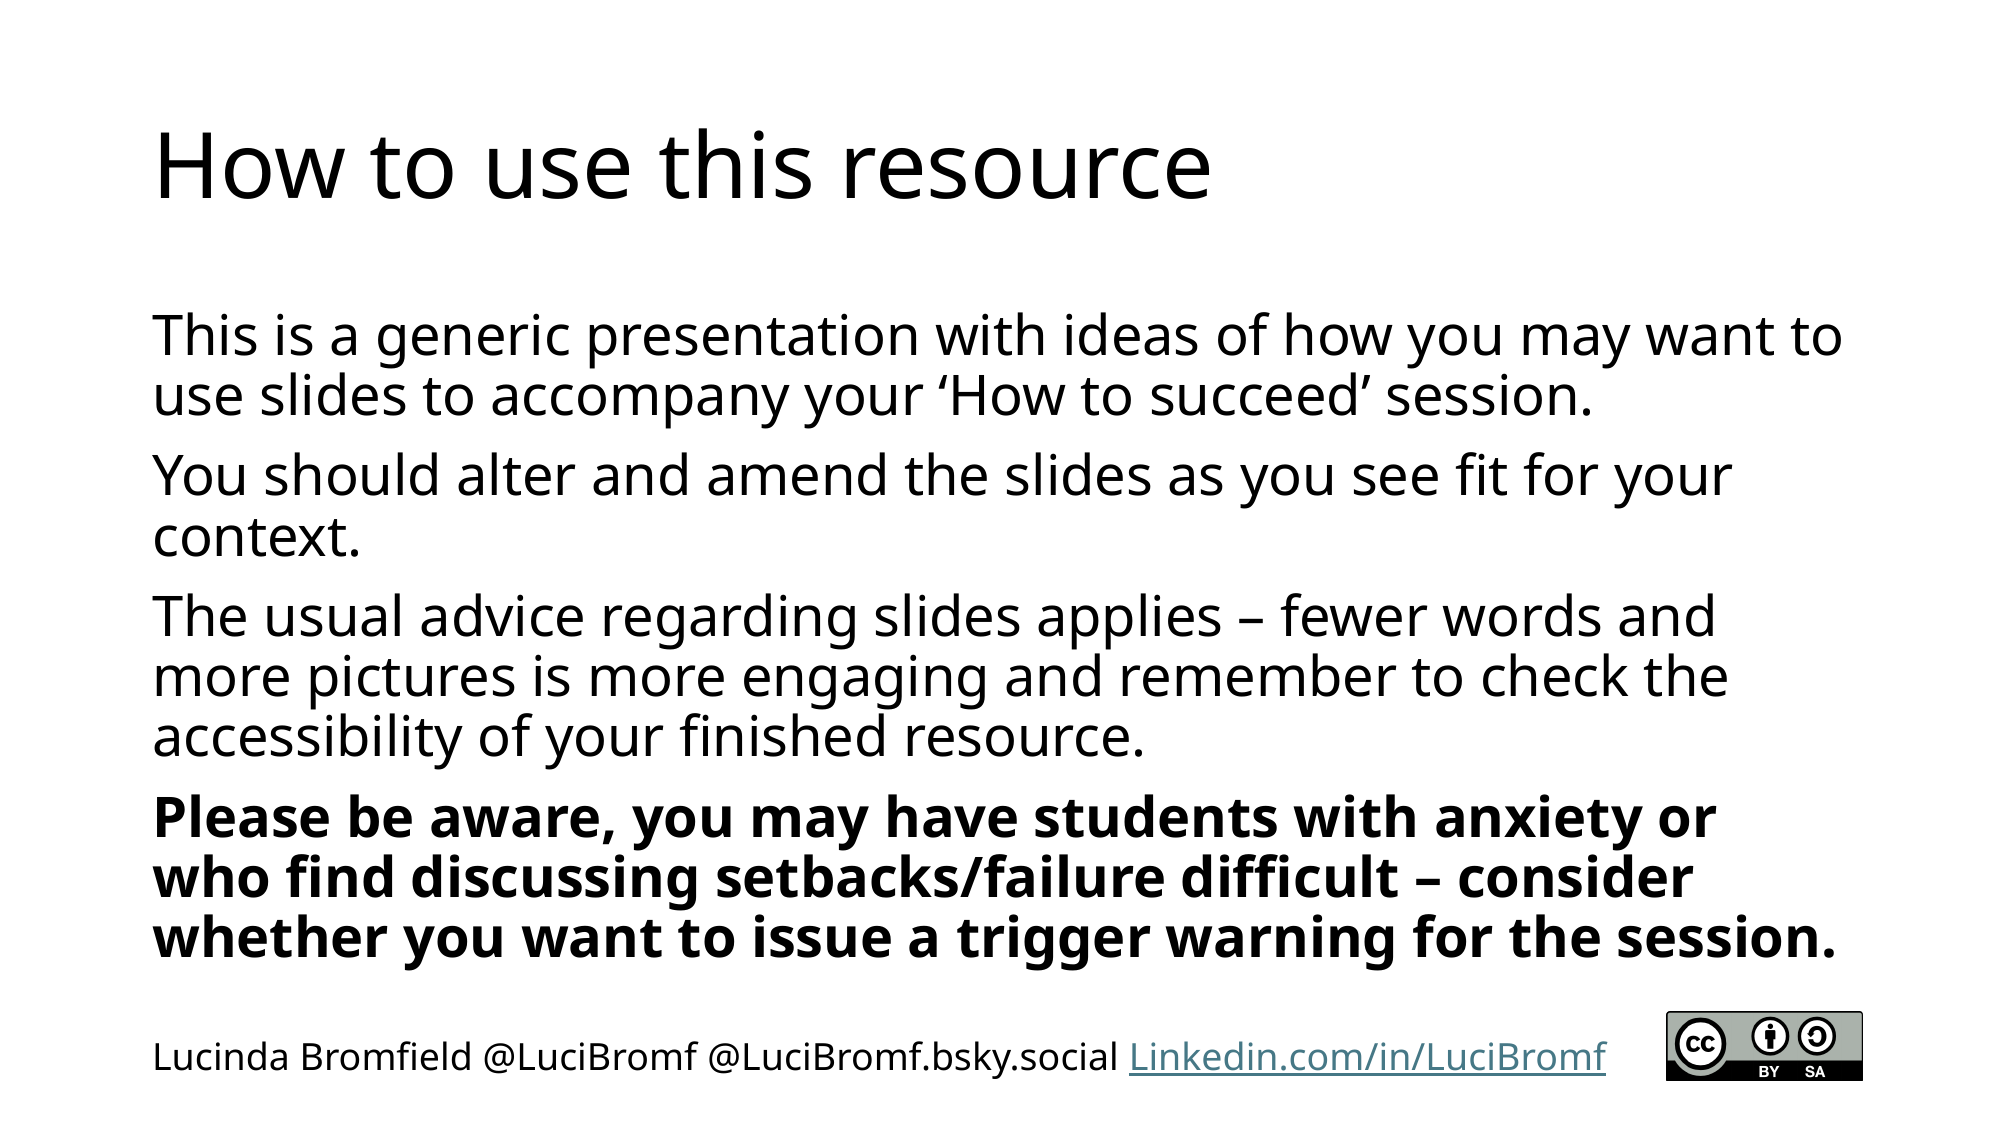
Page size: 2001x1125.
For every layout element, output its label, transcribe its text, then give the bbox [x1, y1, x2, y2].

title How to use this resource [137, 59, 1863, 278]
text_box Lucinda Bromfield @LuciBromf @LuciBromf.bsky.social Linkedin.com/in/LuciBromf [137, 1025, 1967, 1125]
picture [1666, 1011, 1863, 1081]
list This is a generic presentation with ideas of how you may want to use slides to accompany your ‘How to succeed’ session. You should alter and amend the slides as you see fit for your context. The usual advice regarding slides applies – fewer words and more pictures is more engaging and remember to check the accessibility of your finished resource. Please be aware, you may have students with anxiety or who find discussing setbacks/failure difficult – consider whether you want to issue a trigger warning for the session. [137, 299, 1863, 1014]
